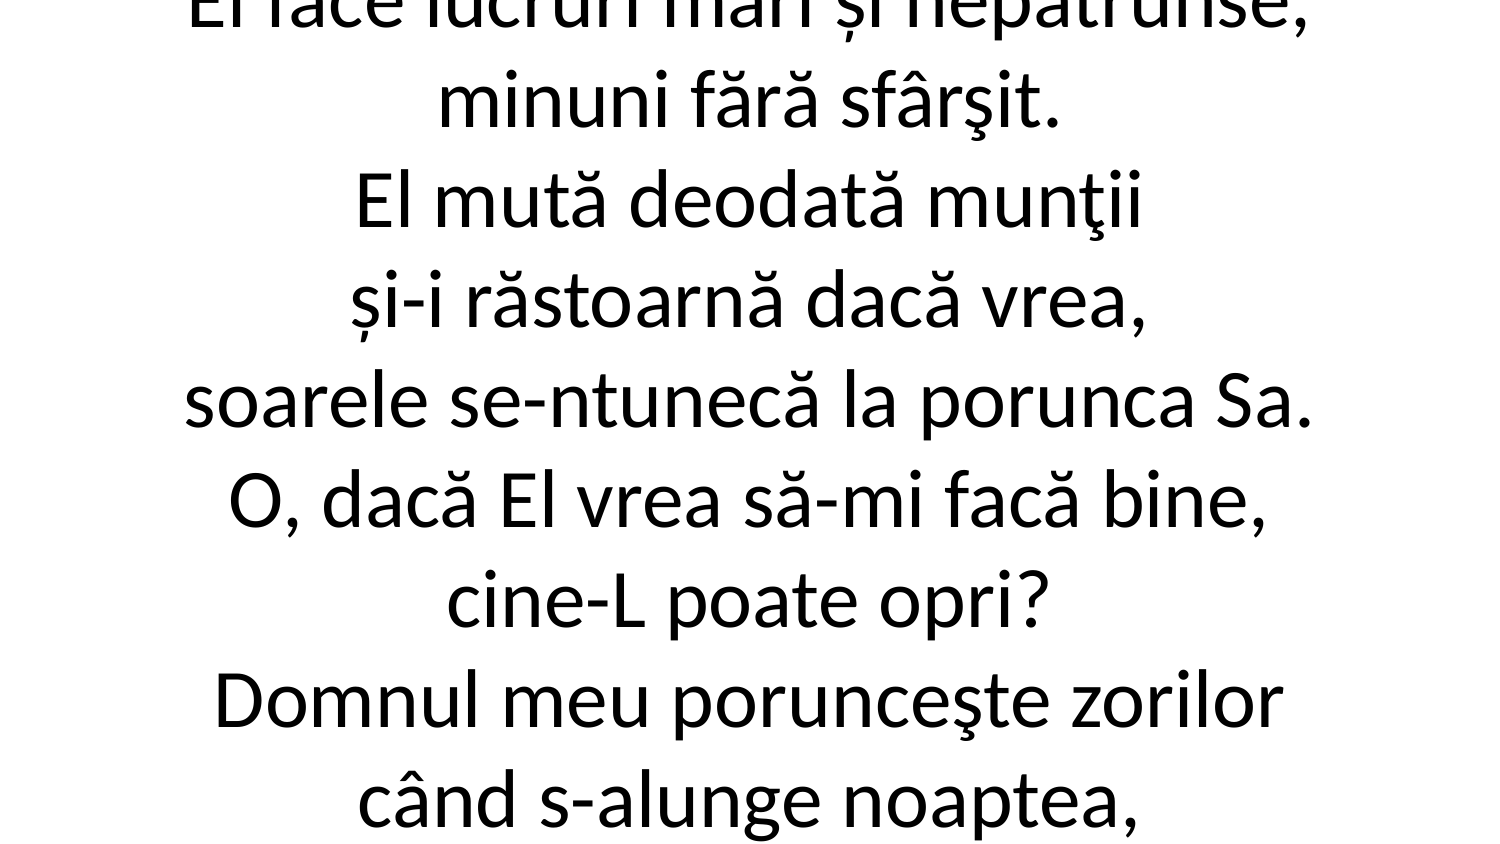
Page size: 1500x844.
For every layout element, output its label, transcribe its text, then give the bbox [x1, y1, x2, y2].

text_box 1. Ştiu bine că a Domnului e tăria în cer şi pe pământ. El face lucruri mari și nepătrunse, minuni fără sfârşit. El mută deodată munţii și-i răstoarnă dacă vrea, soarele se-ntunecă la porunca Sa. O, dacă El vrea să-mi facă bine, cine-L poate opri? Domnul meu porunceşte zorilor când s-alunge noaptea, și-i arată dimineţii locul pe cer. În mâna Lui sunt legile cerului, și eu-s în mâna Lui. [168, 0, 1332, 844]
